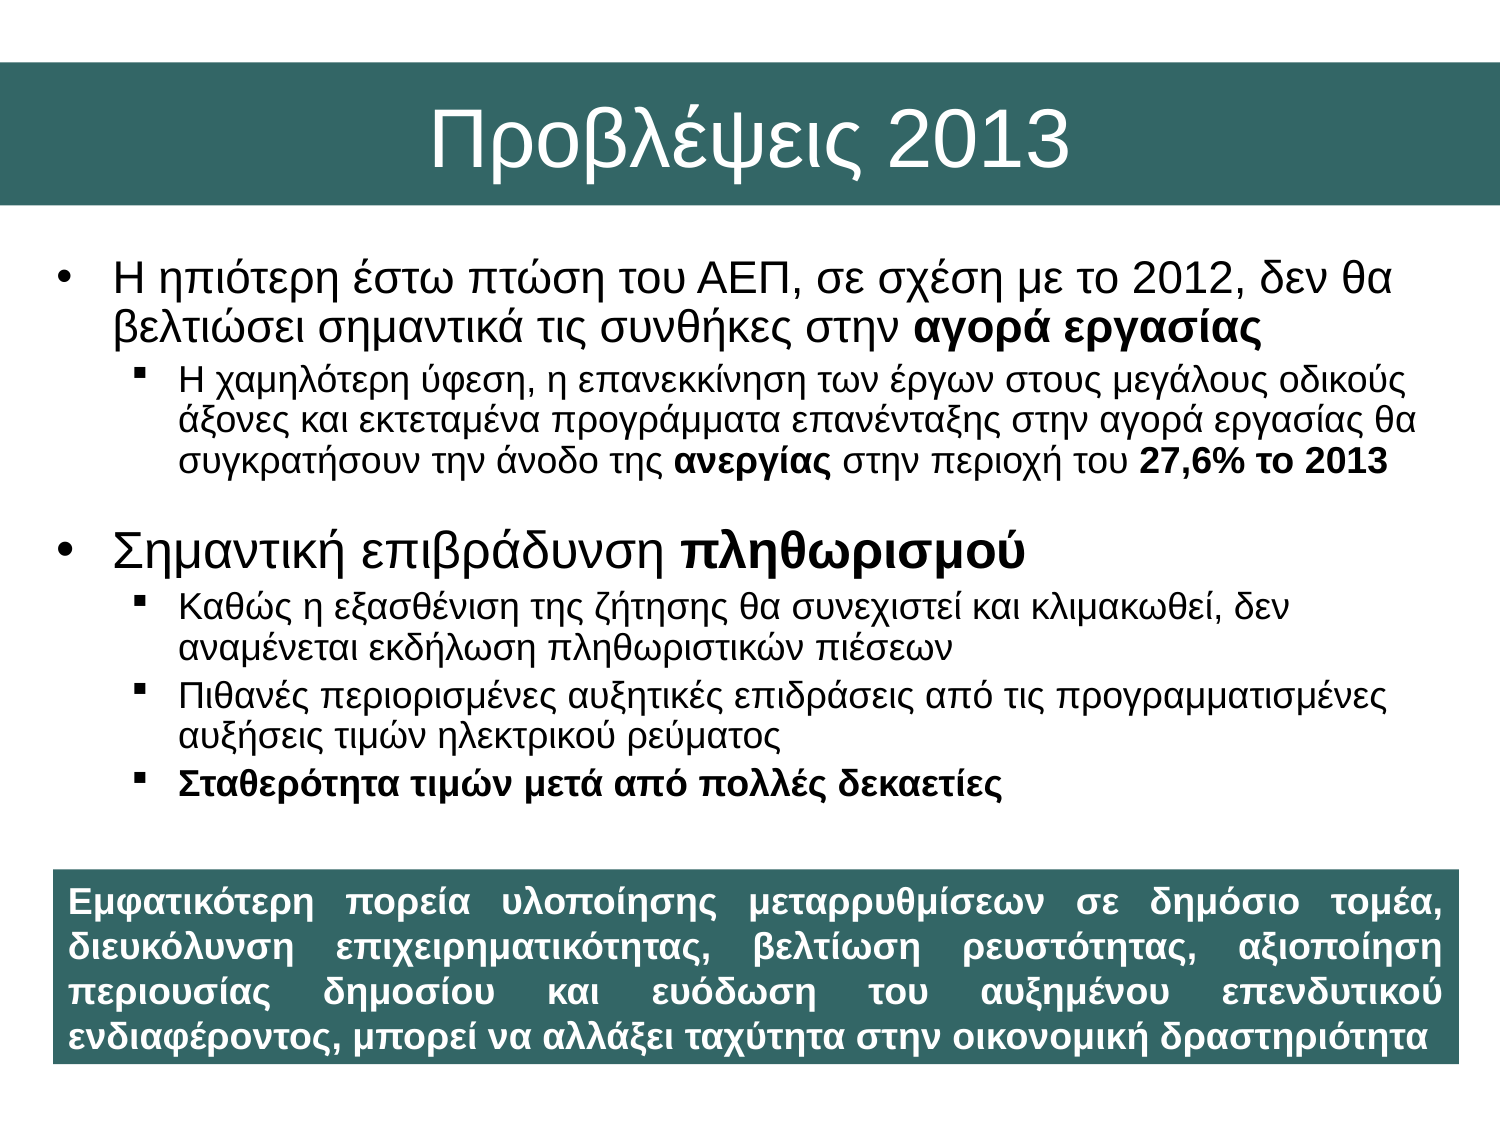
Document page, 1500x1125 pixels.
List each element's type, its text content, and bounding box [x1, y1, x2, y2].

text_box Προβλέψεις 2013 [0, 62, 1500, 206]
text_box Εμφατικότερη πορεία υλοποίησης μεταρρυθμίσεων σε δημόσιο τομέα, διευκόλυνση επιχειρηματικότητας, βελτίωση ρευστότητας, αξιοποίηση περιουσίας δημοσίου και ευόδωση του αυξημένου επενδυτικού ενδιαφέροντος, μπορεί να αλλάξει ταχύτητα στην οικονομική δραστηριότητα [53, 869, 1459, 1065]
list Η ηπιότερη έστω πτώση του ΑΕΠ, σε σχέση με το 2012, δεν θα βελτιώσει σημαντικά τις συνθήκες στην αγορά εργασίας Η χαμηλότερη ύφεση, η επανεκκίνηση των έργων στους μεγάλους οδικούς άξονες και εκτεταμένα προγράμματα επανένταξης στην αγορά εργασίας θα συγκρατήσουν την άνοδο της ανεργίας στην περιοχή του 27,6% το 2013 Σημαντική επιβράδυνση πληθωρισμού Καθώς η εξασθένιση της ζήτησης θα συνεχιστεί και κλιμακωθεί, δεν αναμένεται εκδήλωση πληθωριστικών πιέσεων Πιθανές περιορισμένες αυξητικές επιδράσεις από τις προγραμματισμένες αυξήσεις τιμών ηλεκτρικού ρεύματος Σταθερότητα τιμών μετά από πολλές δεκαετίες [40, 245, 1448, 847]
